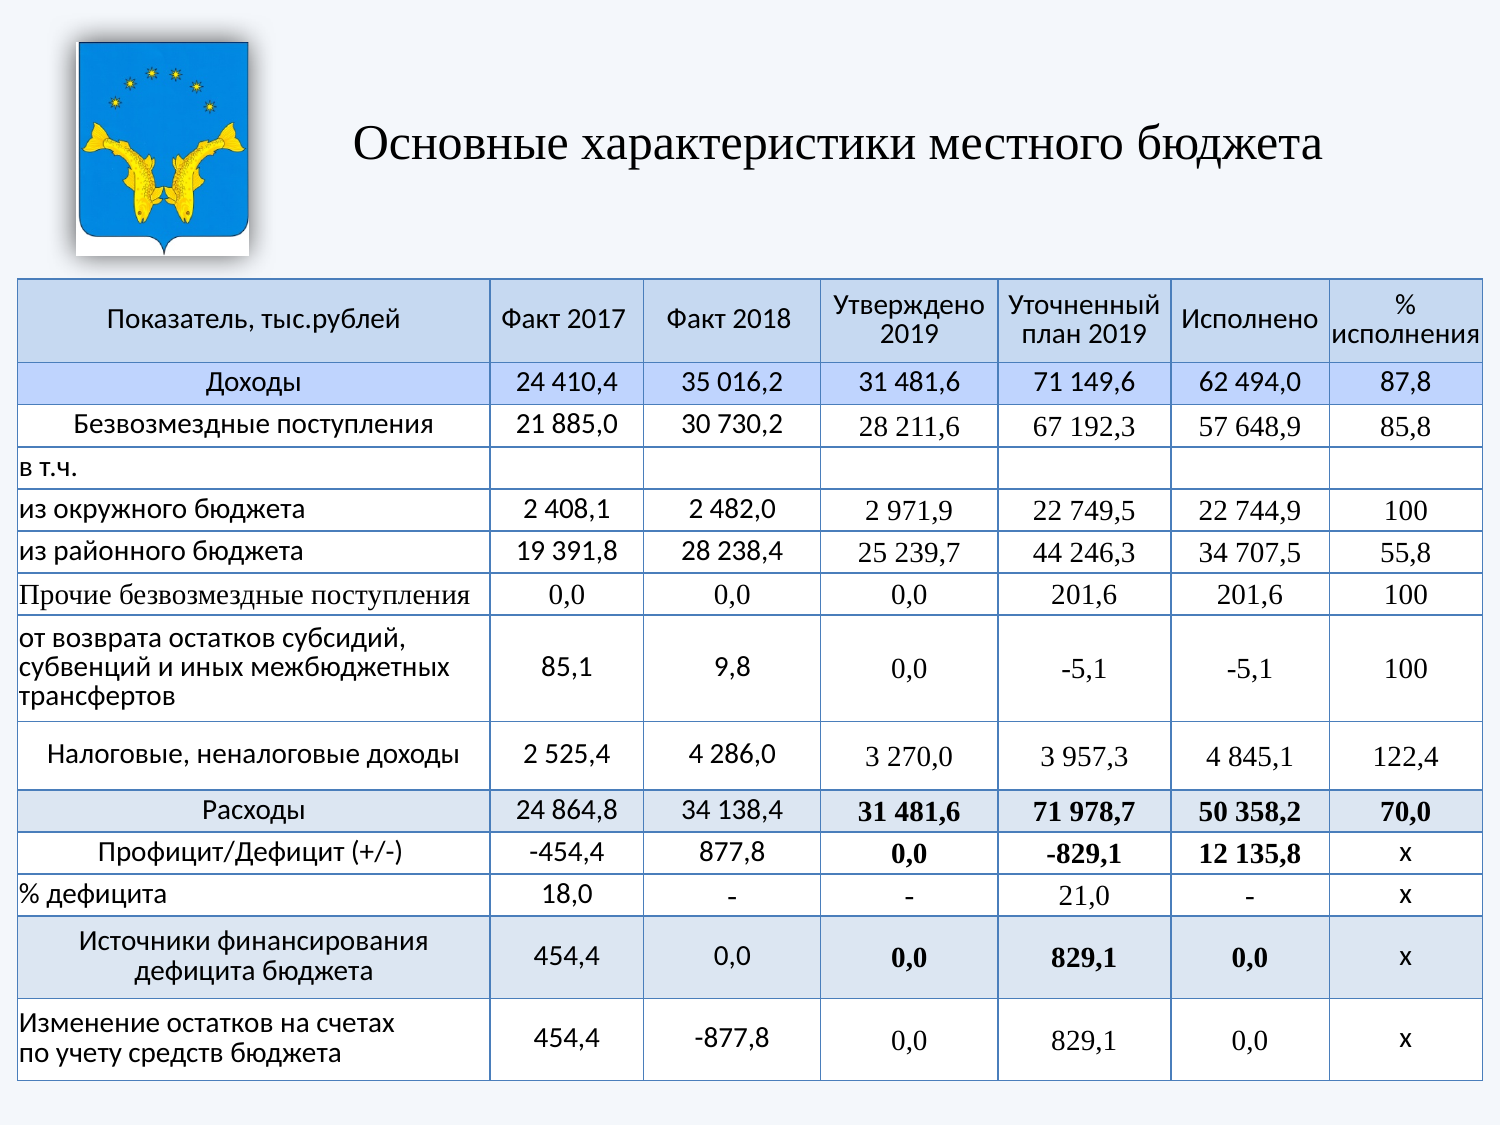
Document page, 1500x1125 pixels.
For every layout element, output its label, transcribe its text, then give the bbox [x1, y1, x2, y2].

table_cell 50 358,2 [1172, 791, 1329, 831]
table_cell 87,8 [1330, 363, 1482, 404]
table_cell 34 138,4 [644, 791, 820, 831]
table_cell х [1330, 833, 1482, 873]
table_cell 18,0 [491, 875, 643, 915]
table_cell 31 481,6 [821, 791, 997, 831]
table_cell [491, 448, 643, 488]
table_cell 4 286,0 [644, 722, 820, 789]
table_cell 0,0 [821, 574, 997, 614]
table_cell - [644, 875, 820, 915]
table_cell в т.ч. [18, 448, 489, 488]
table_header Факт 2018 [644, 280, 820, 362]
table_cell 85,1 [491, 616, 643, 721]
text_box Основные характеристики местного бюджета [336, 101, 1353, 177]
table_cell 3 270,0 [821, 722, 997, 789]
table_cell из районного бюджета [18, 532, 489, 572]
table_cell 829,1 [999, 917, 1170, 998]
table_cell [999, 448, 1170, 488]
table_cell 22 744,9 [1172, 490, 1329, 530]
table_cell 70,0 [1330, 791, 1482, 831]
table_cell 28 238,4 [644, 532, 820, 572]
table_cell 4 845,1 [1172, 722, 1329, 789]
table_cell 62 494,0 [1172, 363, 1329, 404]
table_cell 67 192,3 [999, 405, 1170, 446]
table_cell 454,4 [491, 917, 643, 998]
table_cell 71 149,6 [999, 363, 1170, 404]
table_cell 100 [1330, 490, 1482, 530]
table_cell 100 [1330, 574, 1482, 614]
table_header % исполнения [1330, 280, 1482, 362]
table_cell 2 971,9 [821, 490, 997, 530]
table_cell 44 246,3 [999, 532, 1170, 572]
table_header Уточненный план 2019 [999, 280, 1170, 362]
table_cell х [1330, 999, 1482, 1080]
table_cell 30 730,2 [644, 405, 820, 446]
table_cell 24 864,8 [491, 791, 643, 831]
table_cell 0,0 [491, 574, 643, 614]
table_cell 0,0 [821, 616, 997, 721]
table_cell 71 978,7 [999, 791, 1170, 831]
table_cell 85,8 [1330, 405, 1482, 446]
table_cell 21 885,0 [491, 405, 643, 446]
table_cell Расходы [18, 791, 489, 831]
table_cell -454,4 [491, 833, 643, 873]
table_cell % дефицита [18, 875, 489, 915]
table_cell - [821, 875, 997, 915]
table_cell 0,0 [644, 917, 820, 998]
table_cell 2 525,4 [491, 722, 643, 789]
table_cell 55,8 [1330, 532, 1482, 572]
table_cell 201,6 [999, 574, 1170, 614]
table_cell 25 239,7 [821, 532, 997, 572]
table_cell Доходы [18, 363, 489, 404]
table_cell 2 482,0 [644, 490, 820, 530]
table_cell - [1172, 875, 1329, 915]
table_cell Прочие безвозмездные поступления [18, 574, 489, 614]
table_cell [1172, 448, 1329, 488]
table_cell х [1330, 875, 1482, 915]
table_cell Налоговые, неналоговые доходы [18, 722, 489, 789]
table_cell 57 648,9 [1172, 405, 1329, 446]
table_cell х [1330, 917, 1482, 998]
table_cell Безвозмездные поступления [18, 405, 489, 446]
table_cell 19 391,8 [491, 532, 643, 572]
picture [76, 42, 249, 256]
table_cell 0,0 [821, 999, 997, 1080]
table_cell 0,0 [644, 574, 820, 614]
table_cell -877,8 [644, 999, 820, 1080]
table_cell 829,1 [999, 999, 1170, 1080]
table_cell 2 408,1 [491, 490, 643, 530]
table_header Утверждено 2019 [821, 280, 997, 362]
table_cell 28 211,6 [821, 405, 997, 446]
table_cell 0,0 [1172, 917, 1329, 998]
table_cell 35 016,2 [644, 363, 820, 404]
table_cell 24 410,4 [491, 363, 643, 404]
table_cell Профицит/Дефицит (+/-) [18, 833, 489, 873]
table_cell 0,0 [821, 833, 997, 873]
table_cell Изменение остатков на счетах по учету средств бюджета [18, 999, 489, 1080]
table_header Исполнено [1172, 280, 1329, 362]
table_header Факт 2017 [491, 280, 643, 362]
table_cell [1330, 448, 1482, 488]
table_cell 877,8 [644, 833, 820, 873]
table_cell 0,0 [821, 917, 997, 998]
table_cell 31 481,6 [821, 363, 997, 404]
table_cell -5,1 [1172, 616, 1329, 721]
table_header Показатель, тыс.рублей [18, 280, 489, 362]
table_cell от возврата остатков субсидий, субвенций и иных межбюджетных трансфертов [18, 616, 489, 721]
table_cell 34 707,5 [1172, 532, 1329, 572]
table_cell из окружного бюджета [18, 490, 489, 530]
table_cell 100 [1330, 616, 1482, 721]
table_cell 3 957,3 [999, 722, 1170, 789]
table_cell 21,0 [999, 875, 1170, 915]
table_cell [644, 448, 820, 488]
table_cell 9,8 [644, 616, 820, 721]
table_cell 122,4 [1330, 722, 1482, 789]
table_cell 0,0 [1172, 999, 1329, 1080]
table_cell 22 749,5 [999, 490, 1170, 530]
table_cell -5,1 [999, 616, 1170, 721]
table_cell -829,1 [999, 833, 1170, 873]
table_cell 201,6 [1172, 574, 1329, 614]
table_cell 12 135,8 [1172, 833, 1329, 873]
table_cell [821, 448, 997, 488]
table_cell Источники финансирования дефицита бюджета [18, 917, 489, 998]
table_cell 454,4 [491, 999, 643, 1080]
